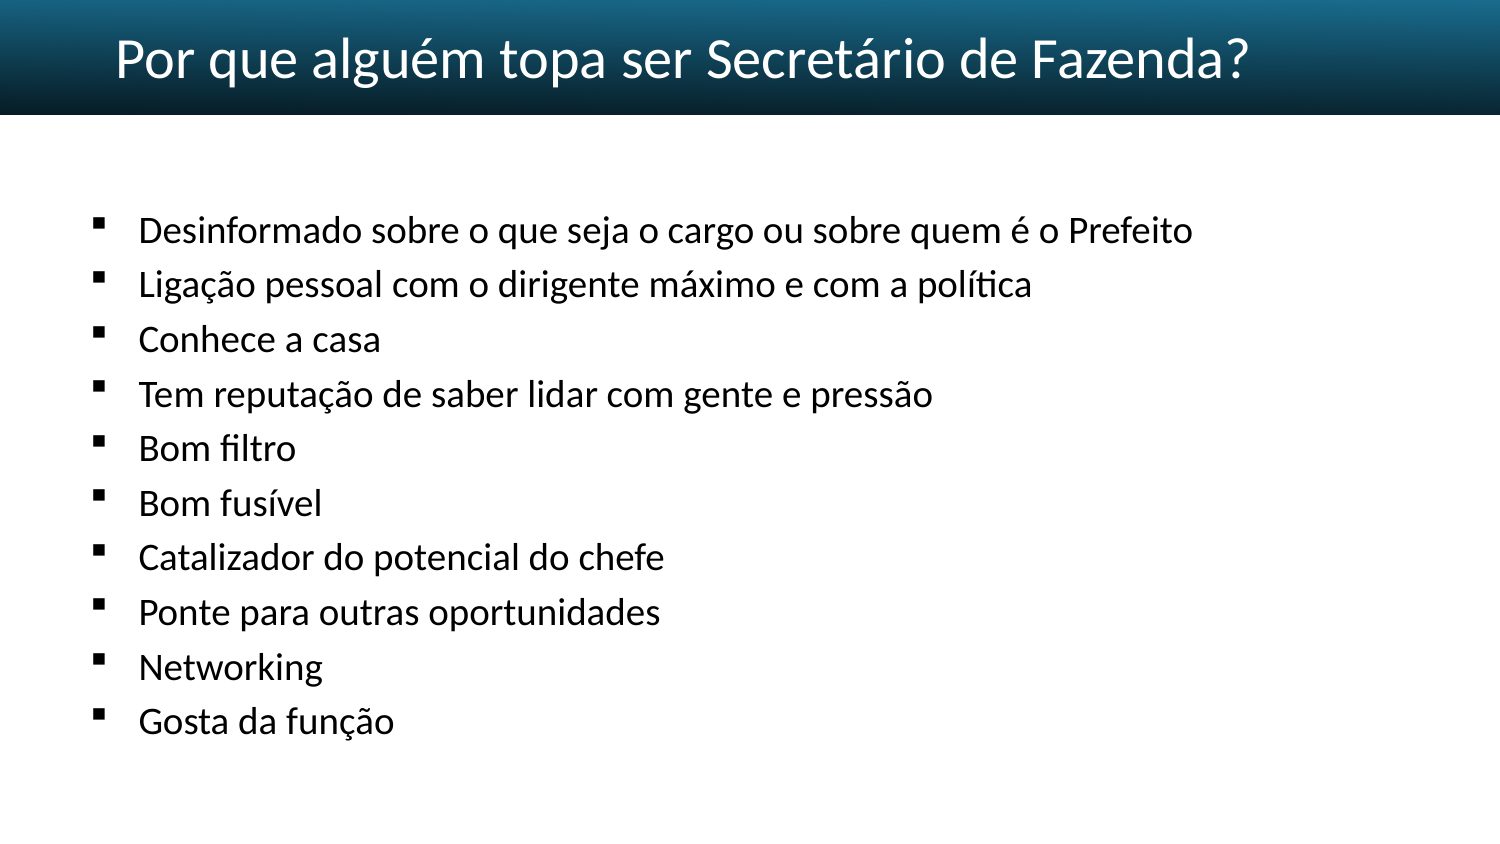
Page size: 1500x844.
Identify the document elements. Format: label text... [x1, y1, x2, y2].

list Desinformado sobre o que seja o cargo ou sobre quem é o Prefeito Ligação pessoal com o dirigente máximo e com a política Conhece a casa Tem reputação de saber lidar com gente e pressão Bom filtro Bom fusível Catalizador do potencial do chefe Ponte para outras oportunidades Networking Gosta da função [75, 196, 1425, 754]
picture [0, 0, 1500, 115]
title Por que alguém topa ser Secretário de Fazenda? [100, 8, 1425, 103]
